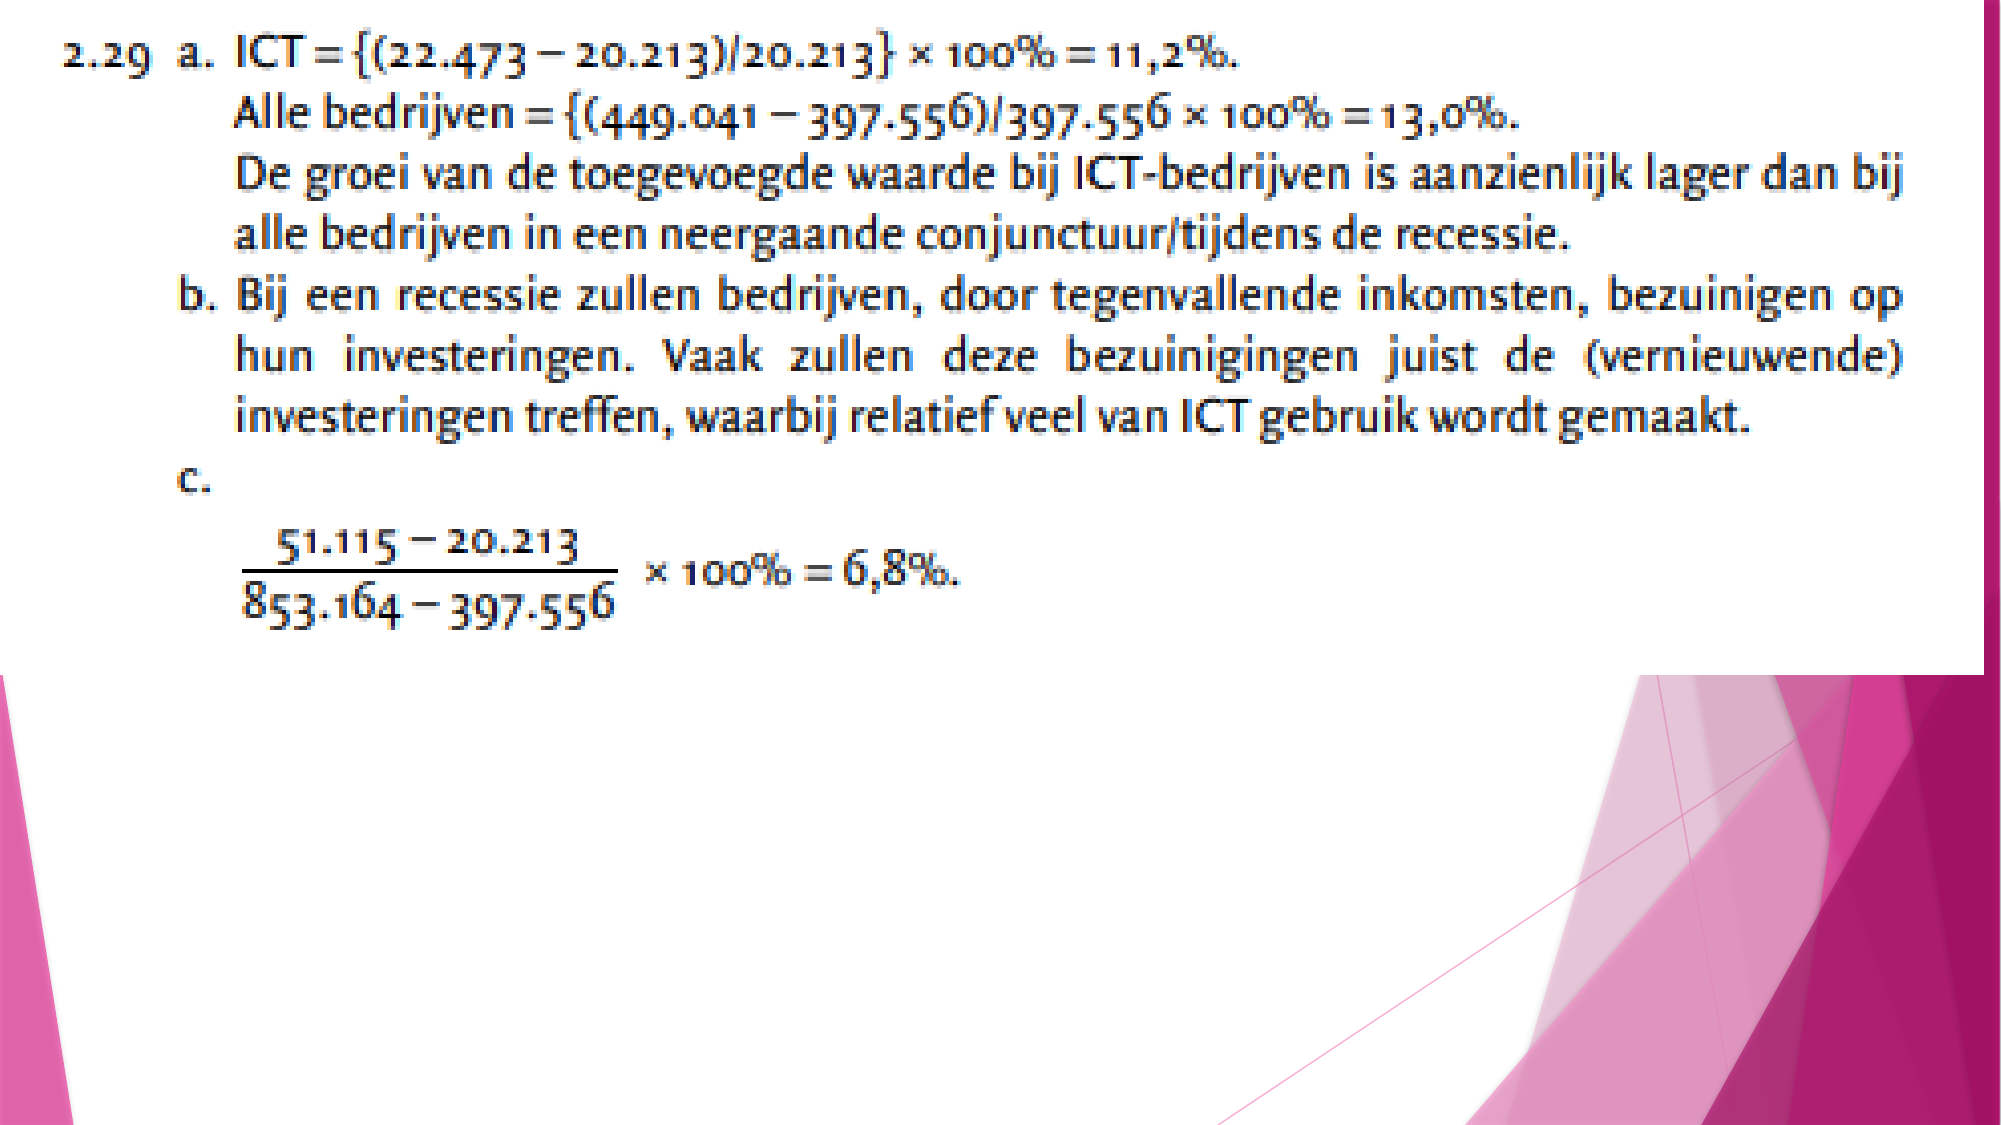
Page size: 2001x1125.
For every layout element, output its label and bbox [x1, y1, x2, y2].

picture [0, 0, 1984, 676]
